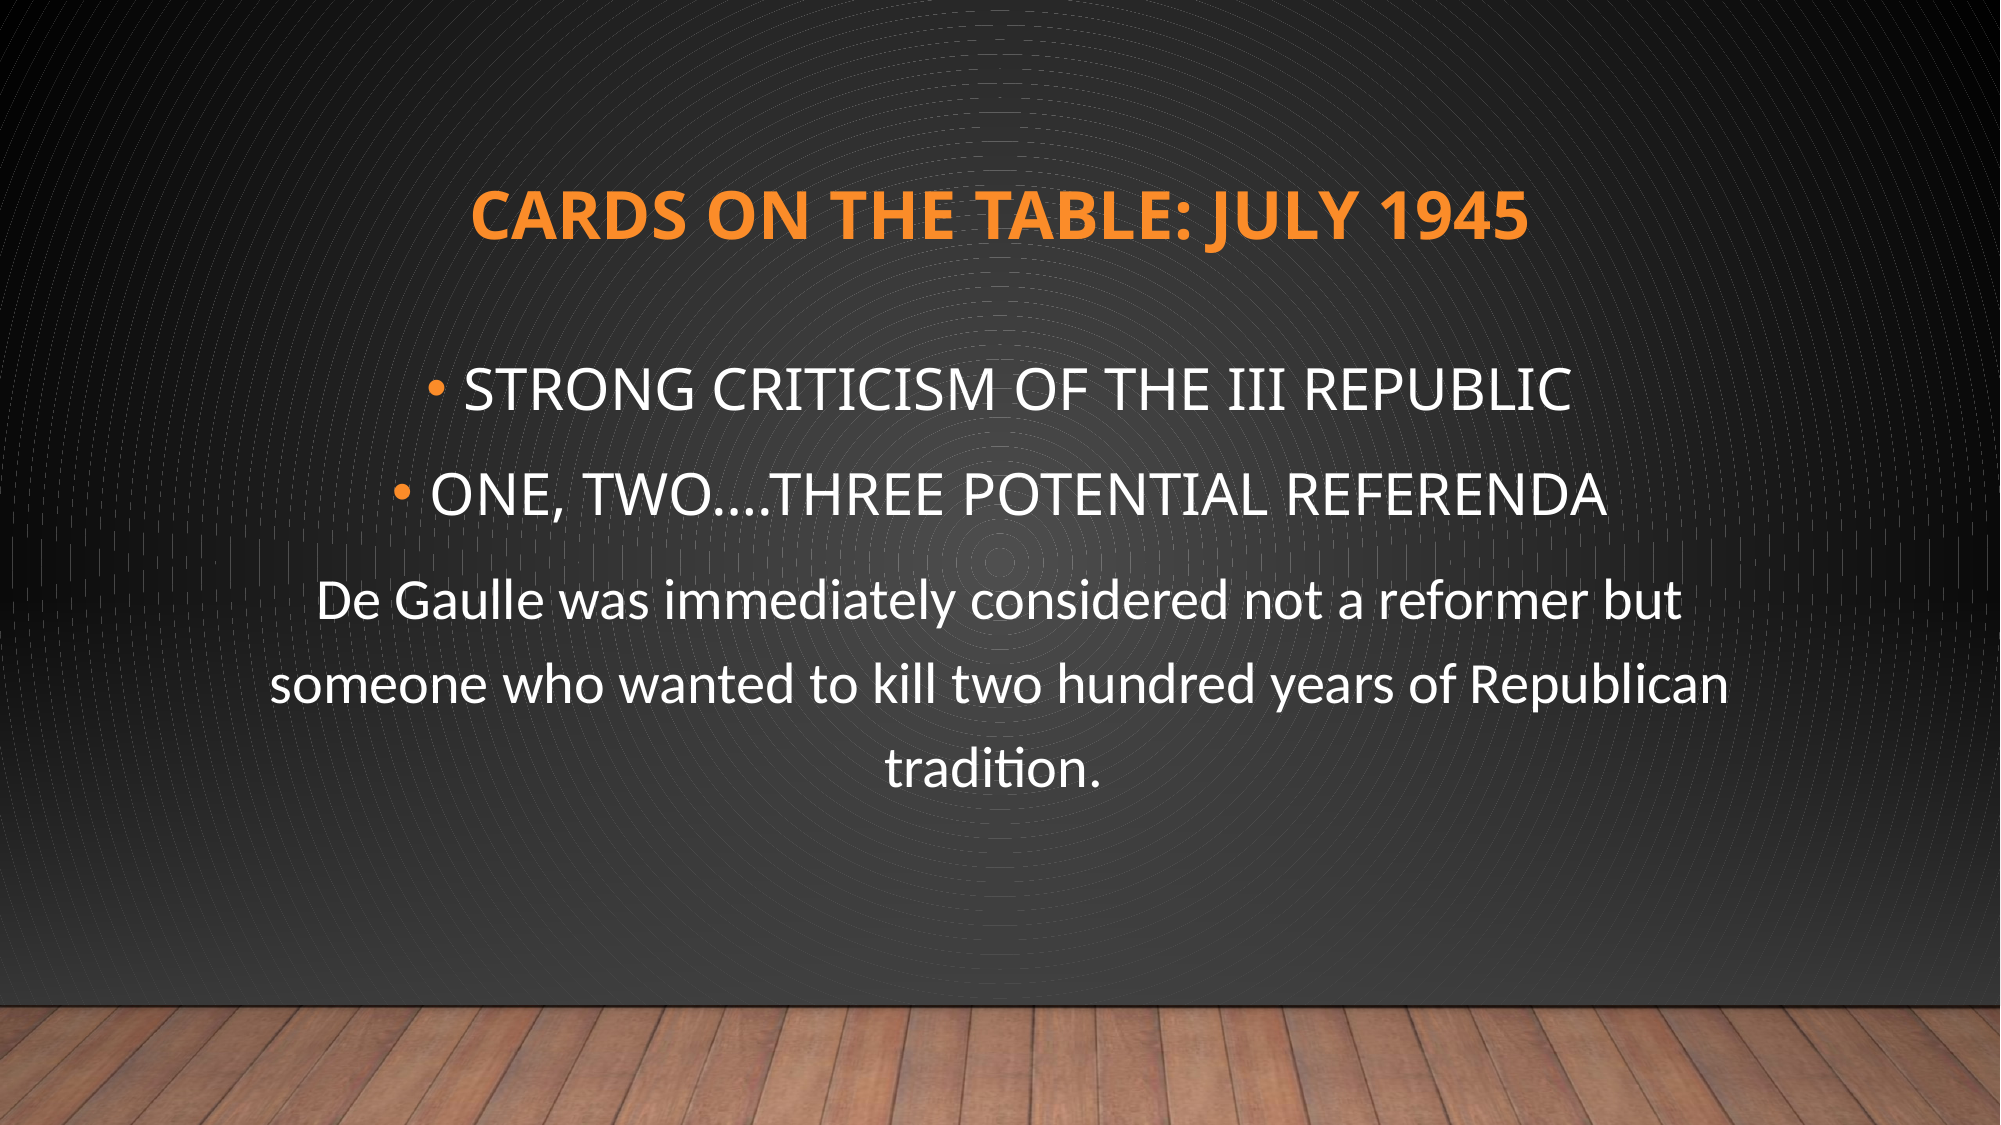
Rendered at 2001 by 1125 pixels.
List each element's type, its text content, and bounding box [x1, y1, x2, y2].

picture [0, 1005, 2000, 1125]
title CARDS ON THE TABLE: JULY 1945 [238, 131, 1763, 305]
list STRONG CRITICISM OF THE III REPUBLIC ONE, TWO….THREE POTENTIAL REFERENDA De Gaulle was immediately considered not a reformer but someone who wanted to kill two hundred years of Republican tradition. [238, 330, 1763, 897]
